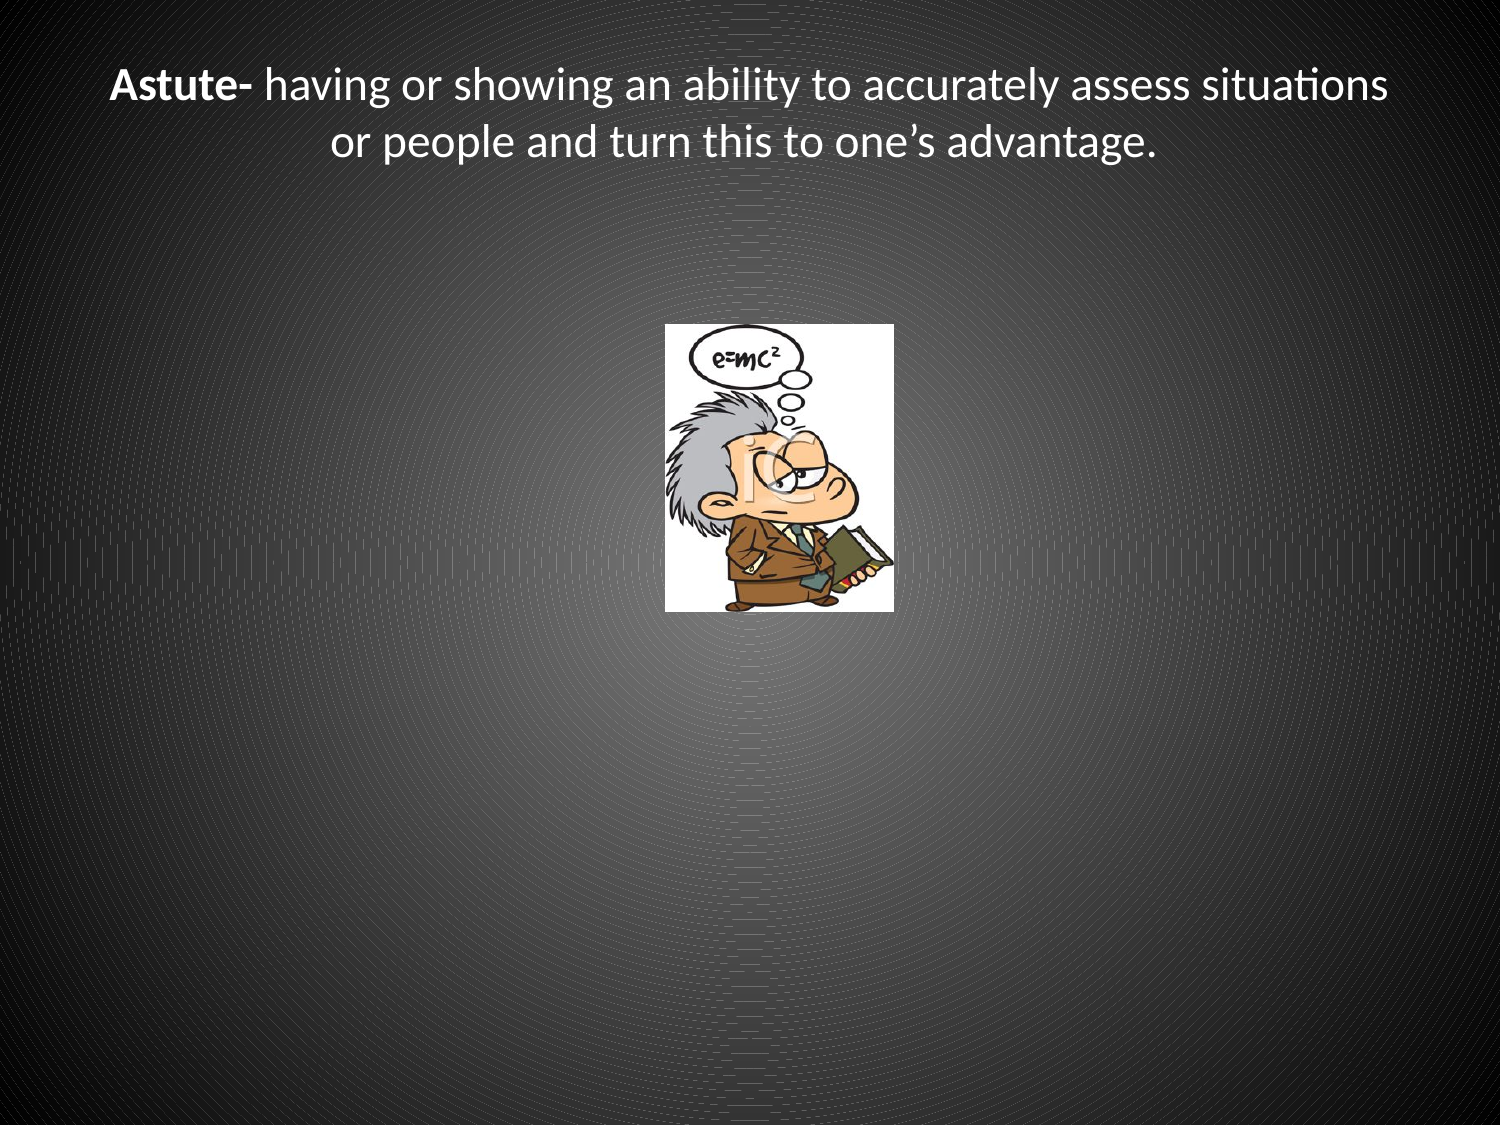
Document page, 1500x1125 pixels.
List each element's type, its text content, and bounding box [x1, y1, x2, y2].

picture [665, 324, 894, 613]
title Astute- having or showing an ability to accurately assess situations or people and turn this to one’s advantage. [75, 45, 1425, 233]
